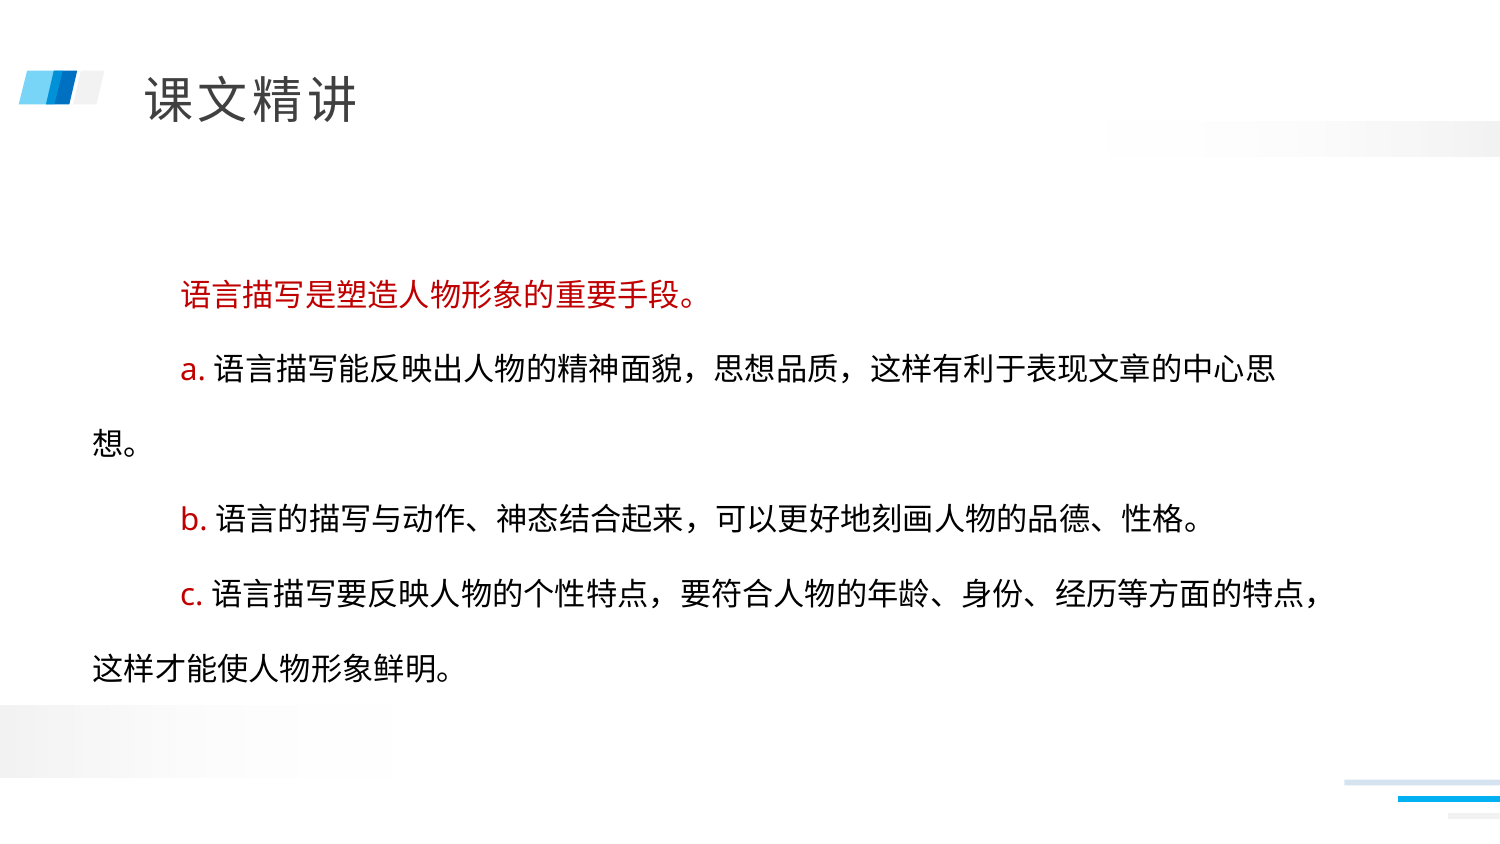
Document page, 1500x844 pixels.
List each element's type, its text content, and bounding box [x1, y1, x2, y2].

text_box 语言描写是塑造人物形象的重要手段。 a.语言描写能反映出人物的精神面貌，思想品质，这样有利于表现文章的中心思想。 b.语言的描写与动作、神态结合起来，可以更好地刻画人物的品德、性格。 c.语言描写要反映人物的个性特点，要符合人物的年龄、身份、经历等方面的特点，这样才能使人物形象鲜明。 [81, 231, 1318, 693]
